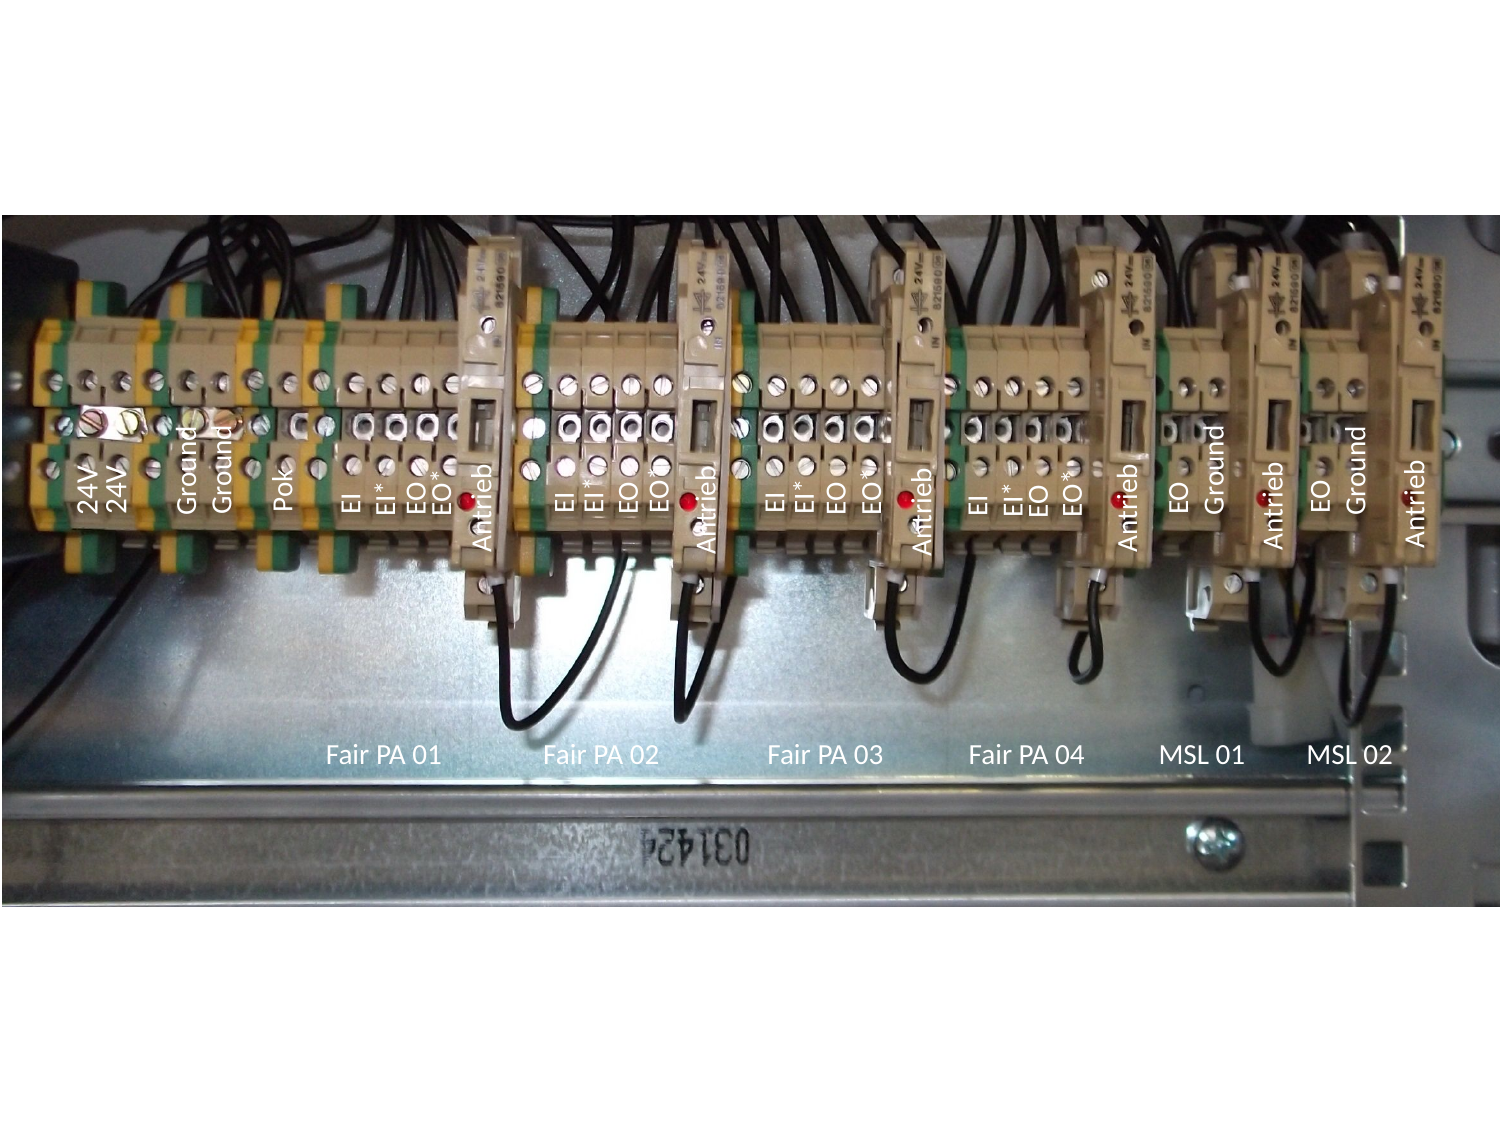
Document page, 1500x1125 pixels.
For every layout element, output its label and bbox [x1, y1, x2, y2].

picture [2, 215, 1500, 907]
